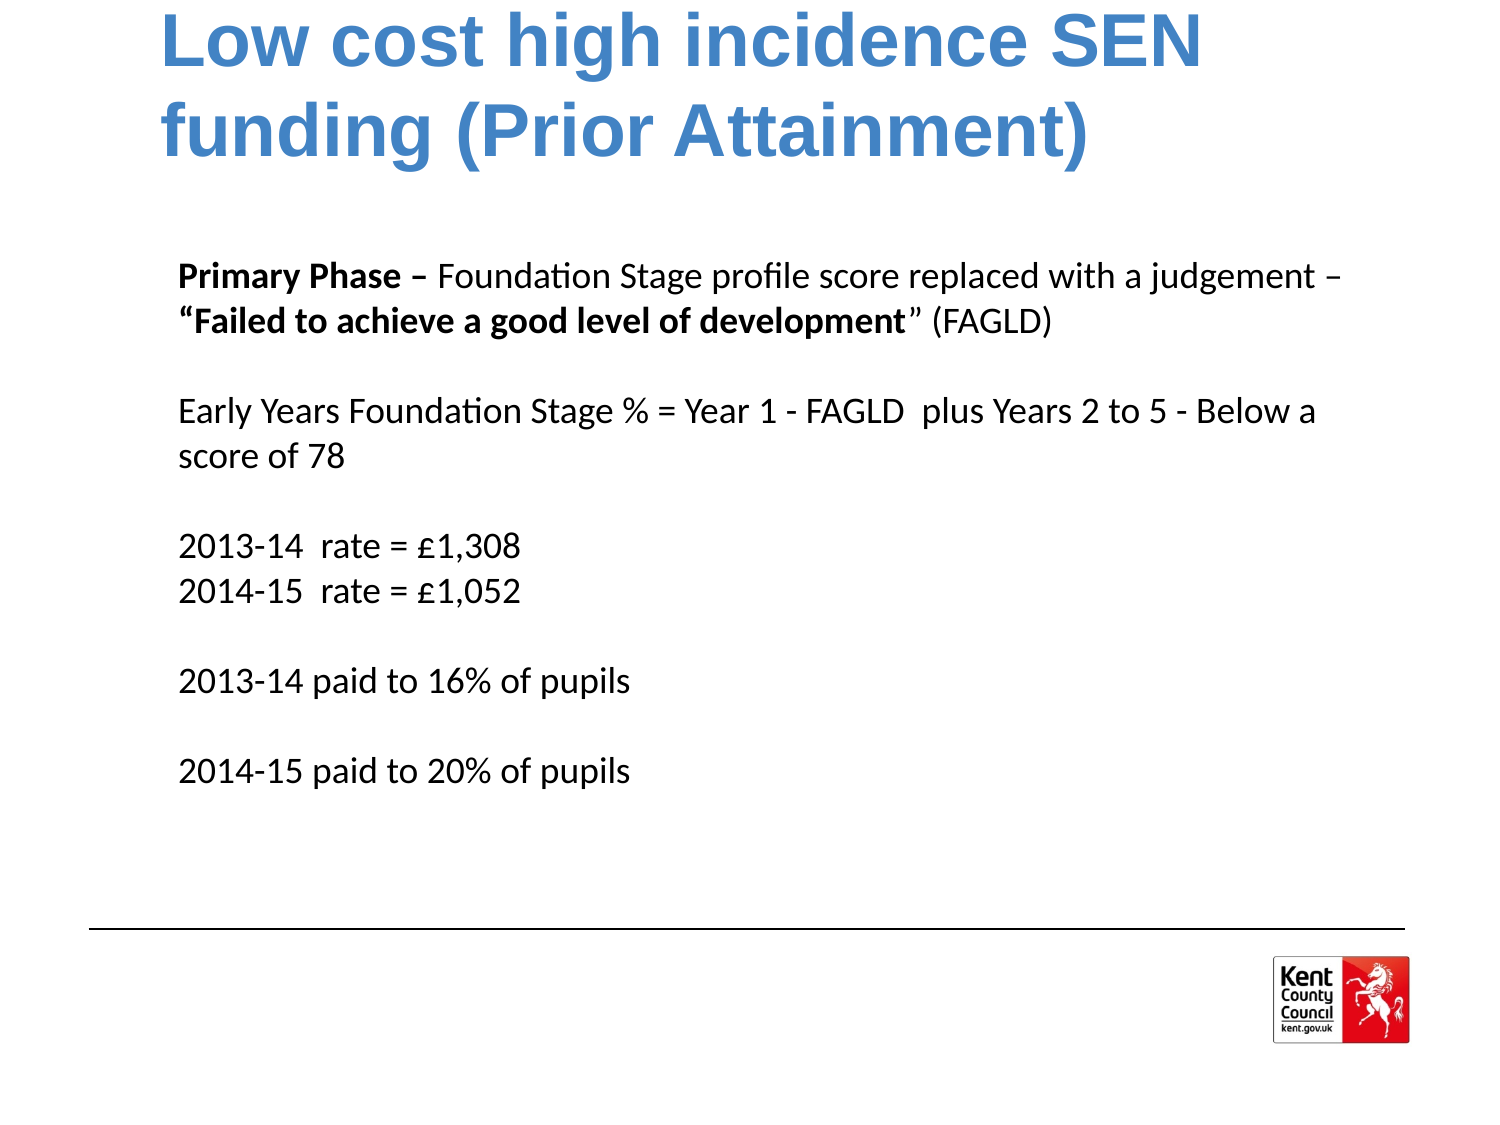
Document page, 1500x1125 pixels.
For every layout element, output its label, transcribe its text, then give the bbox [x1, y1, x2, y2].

text_box Primary Phase – Foundation Stage profile score replaced with a judgement – “Failed to achieve a good level of development” (FAGLD) Early Years Foundation Stage % = Year 1 - FAGLD plus Years 2 to 5 - Below a score of 78 2013-14 rate = £1,308 2014-15 rate = £1,052 2013-14 paid to 16% of pupils 2014-15 paid to 20% of pupils [88, 243, 1406, 799]
picture [1270, 952, 1412, 1048]
text_box Low cost high incidence SEN funding (Prior Attainment) [70, 25, 1406, 229]
text_box [64, 373, 1412, 918]
